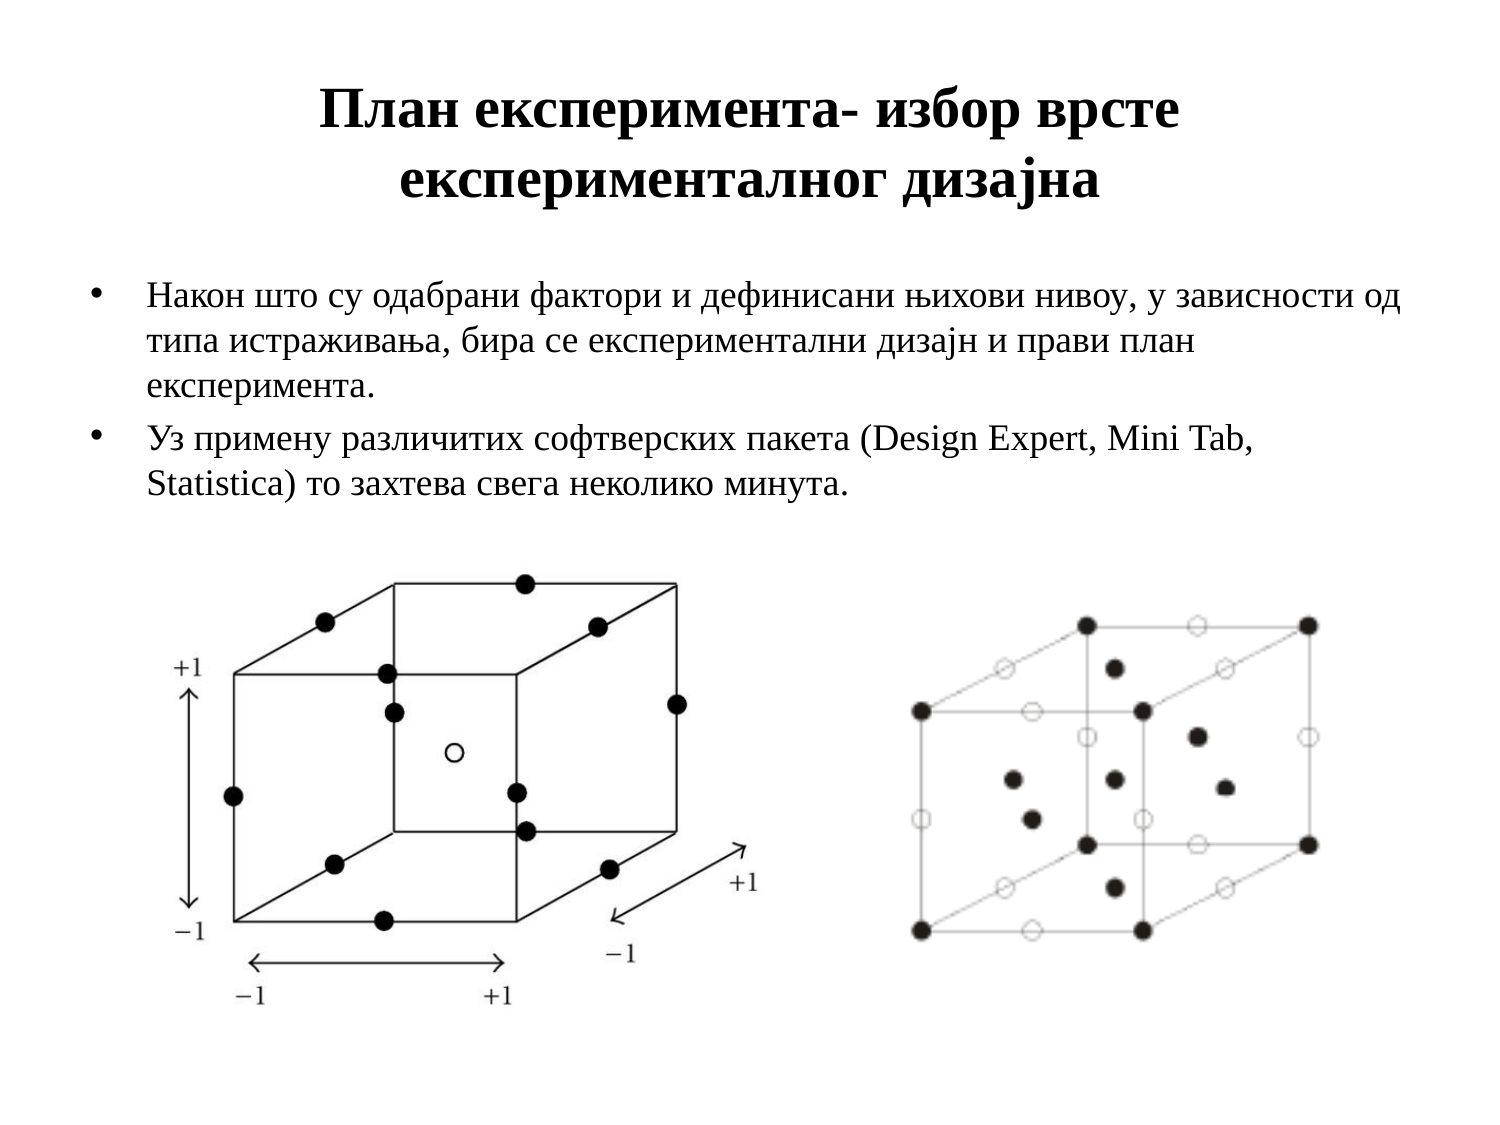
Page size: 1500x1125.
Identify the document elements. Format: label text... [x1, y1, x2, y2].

picture [824, 562, 1388, 996]
title План експеримента- избор врсте експерименталног дизајна [75, 45, 1425, 233]
picture [149, 549, 782, 1028]
list Након што су одабрани фактори и дефинисани њихови нивоу, у зависности од типа истраживања, бира се експериментални дизајн и прави план експеримента. Уз примену различитих софтверских пакета (Design Expert, Mini Tab, Statistica) то захтева свега неколико минута. [75, 262, 1425, 1005]
